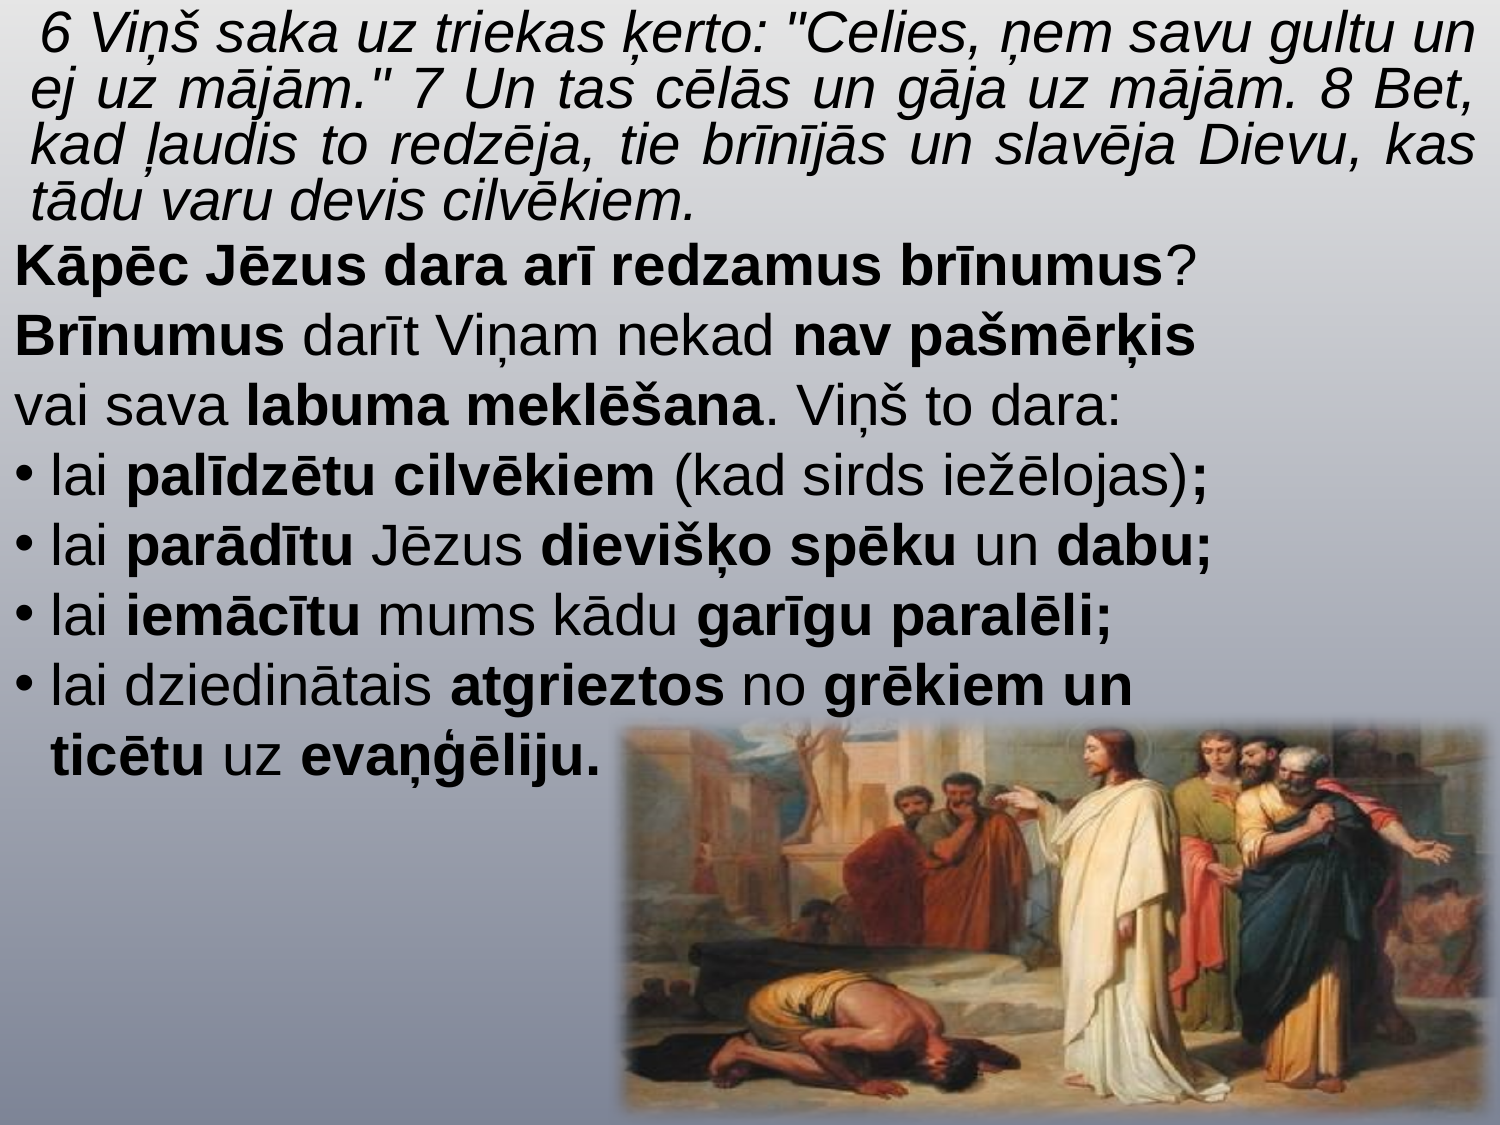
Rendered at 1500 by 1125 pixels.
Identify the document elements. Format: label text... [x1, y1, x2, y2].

picture [607, 711, 1500, 1125]
text_box Kāpēc Jēzus dara arī redzamus brīnumus? Brīnumus darīt Viņam nekad nav pašmērķis vai sava labuma meklēšana. Viņš to dara: lai palīdzētu cilvēkiem (kad sirds iežēlojas); lai parādītu Jēzus dievišķo spēku un dabu; lai iemācītu mums kādu garīgu paralēli; lai dziedinātais atgrieztos no grēkiem un ticētu uz evaņģēliju. [0, 219, 1258, 795]
list 6 Viņš saka uz triekas ķerto: "Celies, ņem savu gultu un ej uz mājām." 7 Un tas cēlās un gāja uz mājām. 8 Bet, kad ļaudis to redzēja, tie brīnījās un slavēja Dievu, kas tādu varu devis cilvēkiem. [0, 0, 1495, 173]
